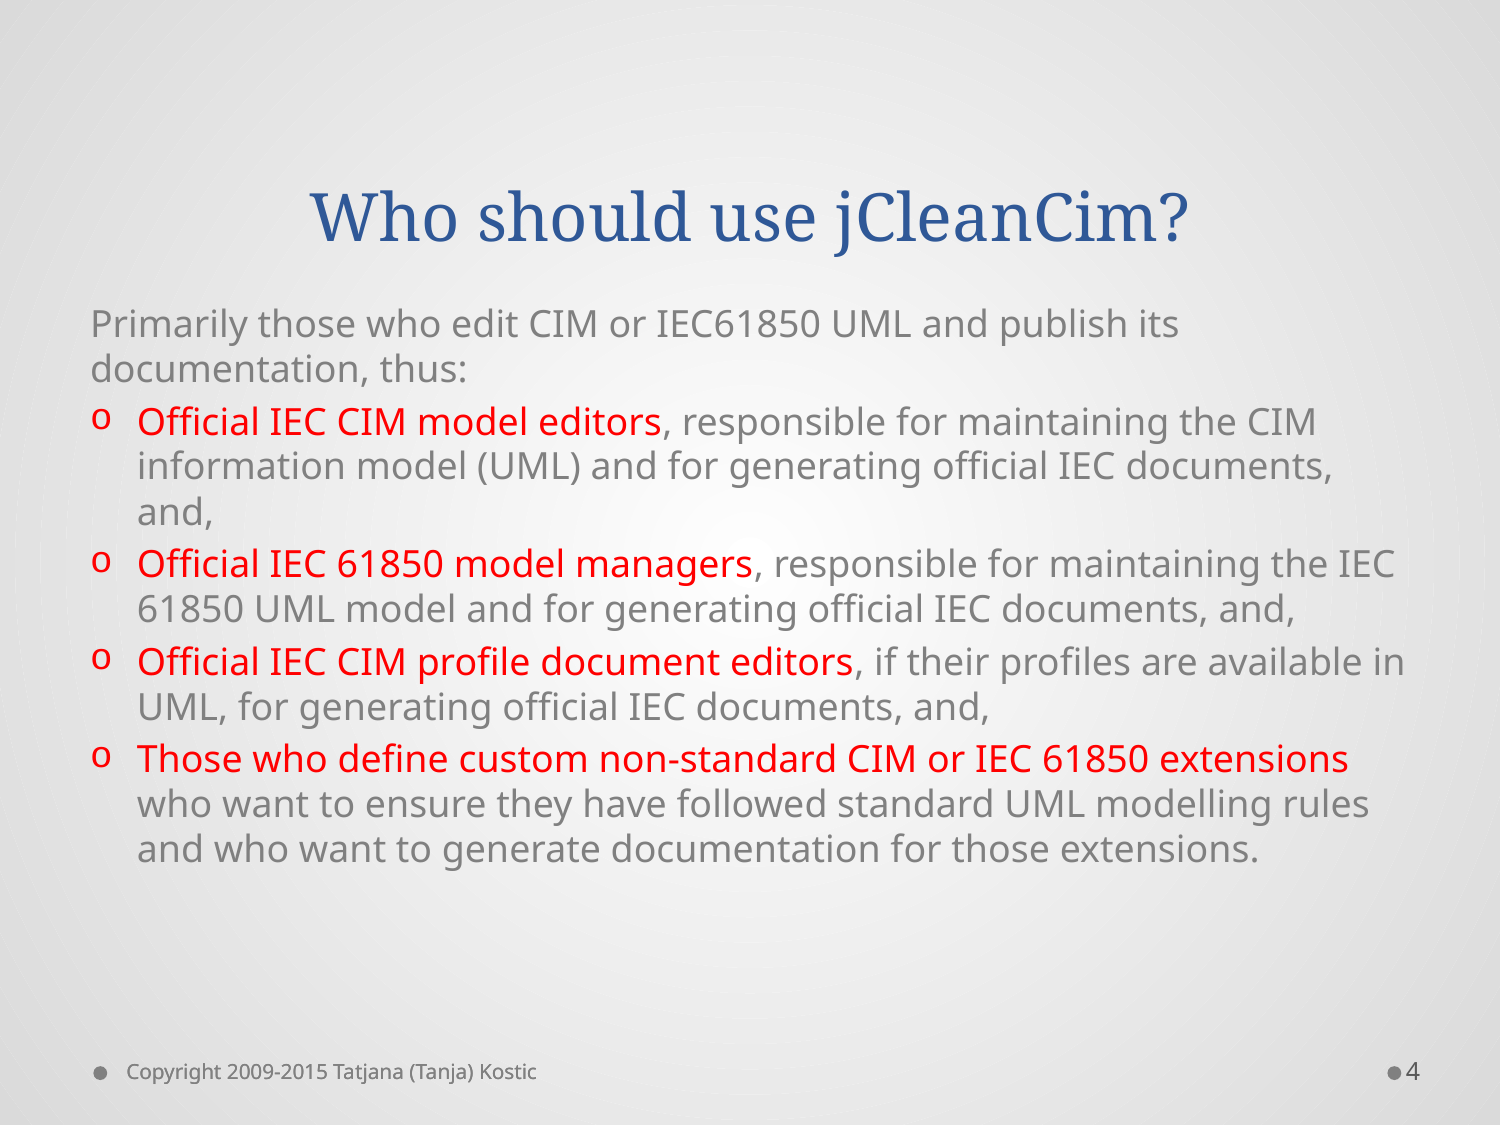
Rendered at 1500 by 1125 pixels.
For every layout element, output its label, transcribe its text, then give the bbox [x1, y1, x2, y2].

slide_number 4 [1401, 1042, 1494, 1103]
list Primarily those who edit CIM or IEC61850 UML and publish its documentation, thus: Official IEC CIM model editors, responsible for maintaining the CIM information model (UML) and for generating official IEC documents, and, Official IEC 61850 model managers, responsible for maintaining the IEC 61850 UML model and for generating official IEC documents, and, Official IEC CIM profile document editors, if their profiles are available in UML, for generating official IEC documents, and, Those who define custom non-standard CIM or IEC 61850 extensions who want to ensure they have followed standard UML modelling rules and who want to generate documentation for those extensions. [75, 292, 1425, 1035]
title Who should use jCleanCim? [75, 0, 1425, 263]
